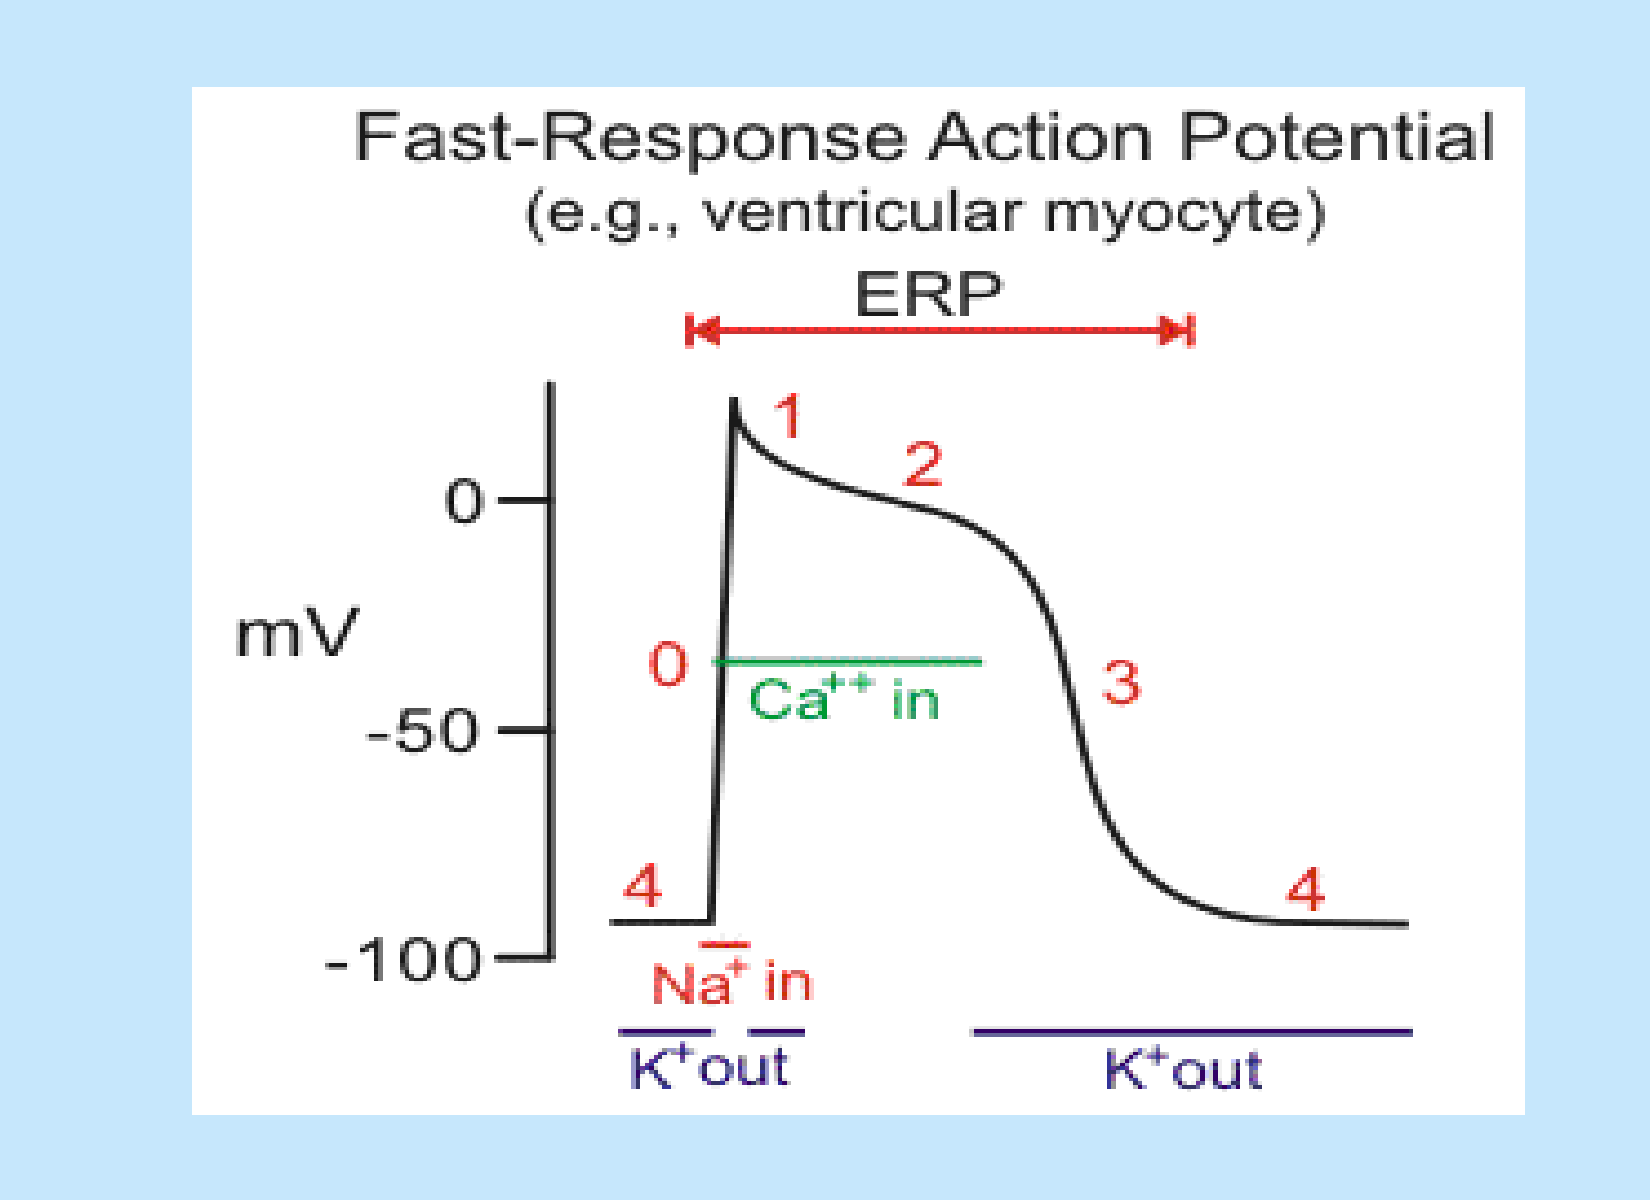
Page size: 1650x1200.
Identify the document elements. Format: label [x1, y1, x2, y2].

picture [192, 87, 1526, 1115]
